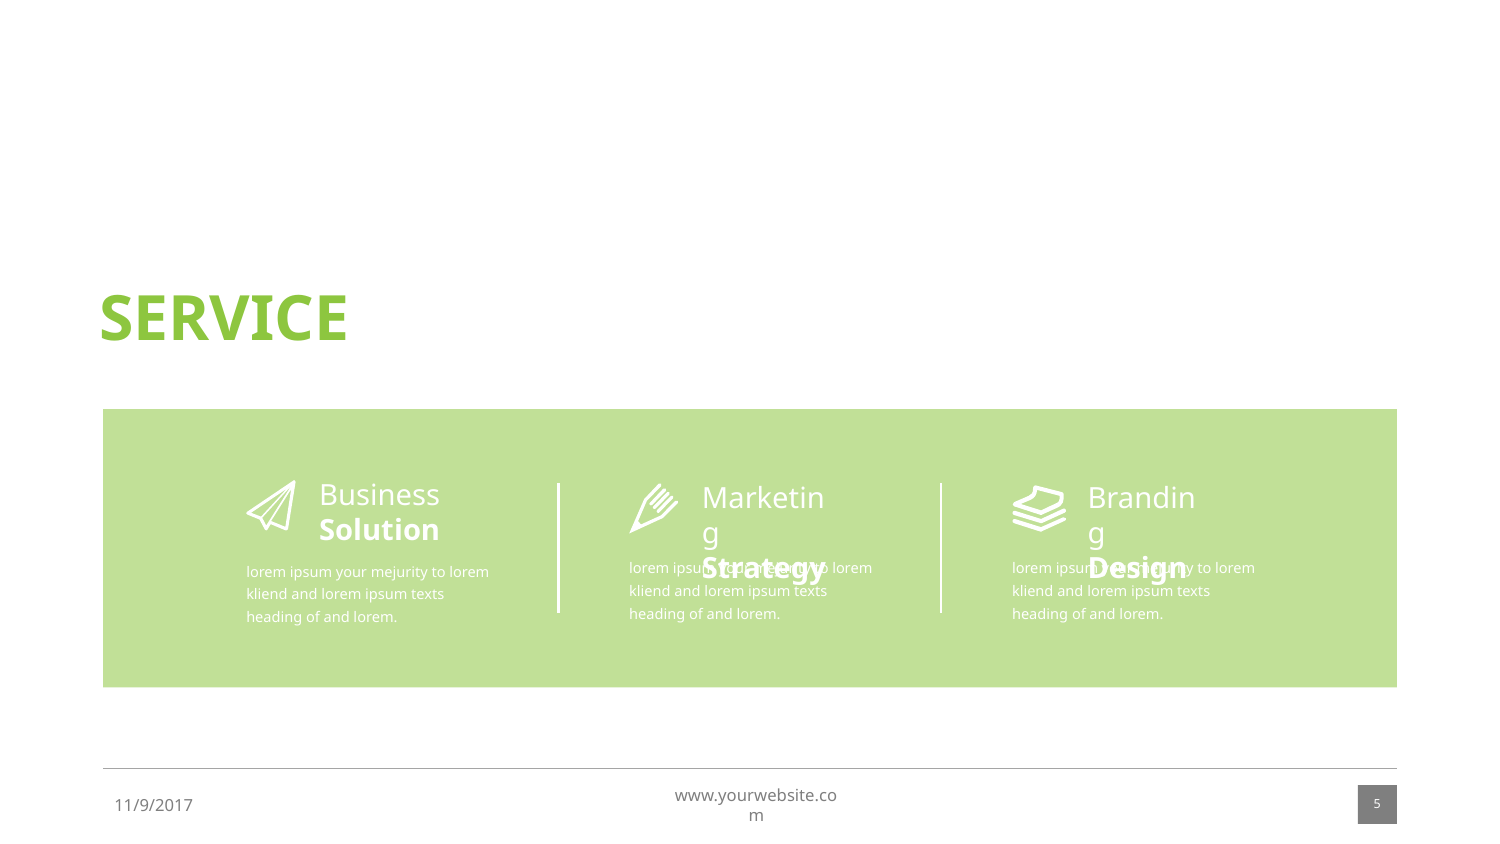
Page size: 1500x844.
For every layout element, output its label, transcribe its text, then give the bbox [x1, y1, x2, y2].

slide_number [103, 794, 222, 815]
footer www.yourwebsite.com [659, 794, 854, 814]
picture [0, 0, 1500, 687]
slide_number ‹#› [1358, 785, 1397, 824]
